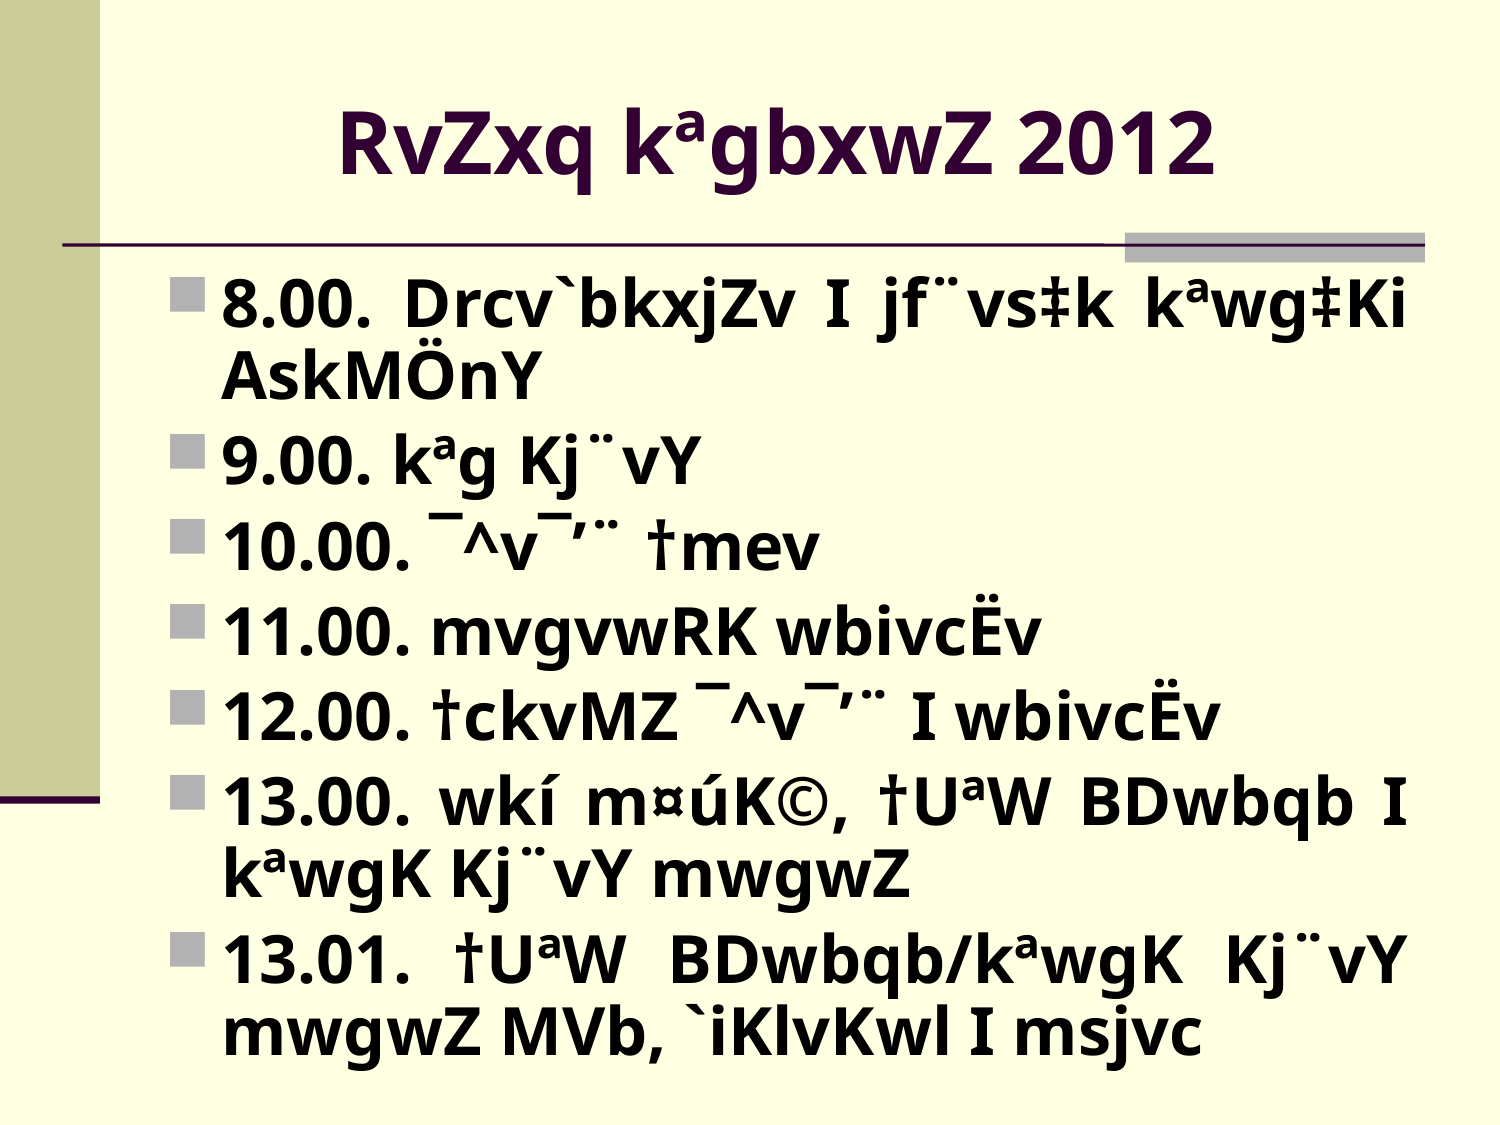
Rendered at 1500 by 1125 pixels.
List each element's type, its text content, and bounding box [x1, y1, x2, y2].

title RvZxq kªgbxwZ 2012 [149, 45, 1426, 234]
list 8.00. Drcv`bkxjZv I jf¨vs‡k kªwg‡Ki AskMÖnY 9.00. kªg Kj¨vY 10.00. ¯^v¯’¨ †mev 11.00. mvgvwRK wbivcËv 12.00. †ckvMZ ¯^v¯’¨ I wbivcËv 13.00. wkí m¤úK©, †UªW BDwbqb I kªwgK Kj¨vY mwgwZ 13.01. †UªW BDwbqb/kªwgK Kj¨vY mwgwZ MVb, `iKlvKwl I msjvc [149, 262, 1426, 1063]
